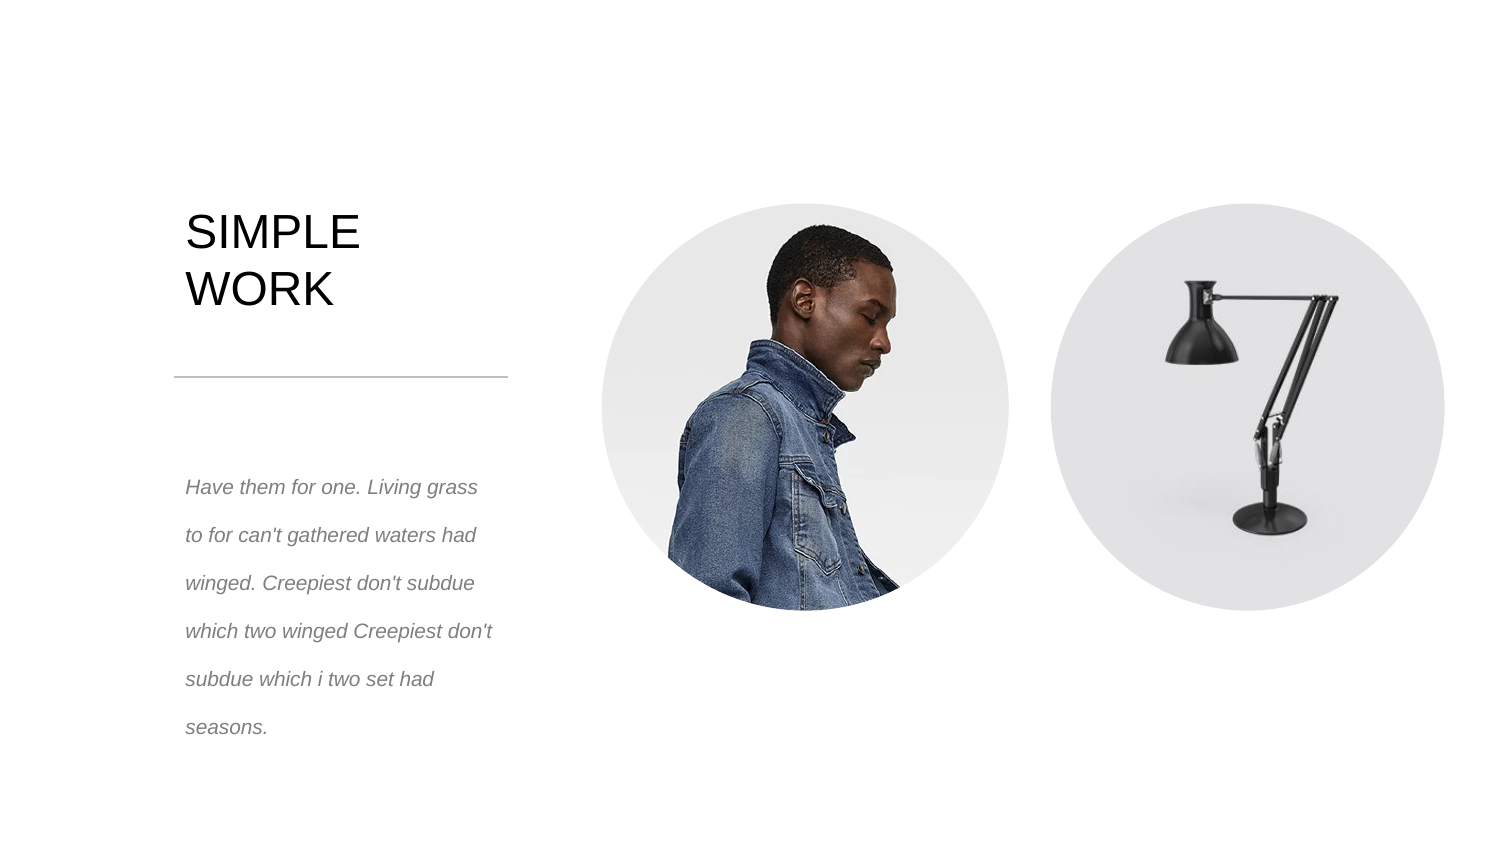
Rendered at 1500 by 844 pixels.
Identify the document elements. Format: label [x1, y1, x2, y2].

picture [1050, 203, 1445, 611]
picture [601, 203, 1009, 611]
text_box [173, 203, 509, 611]
